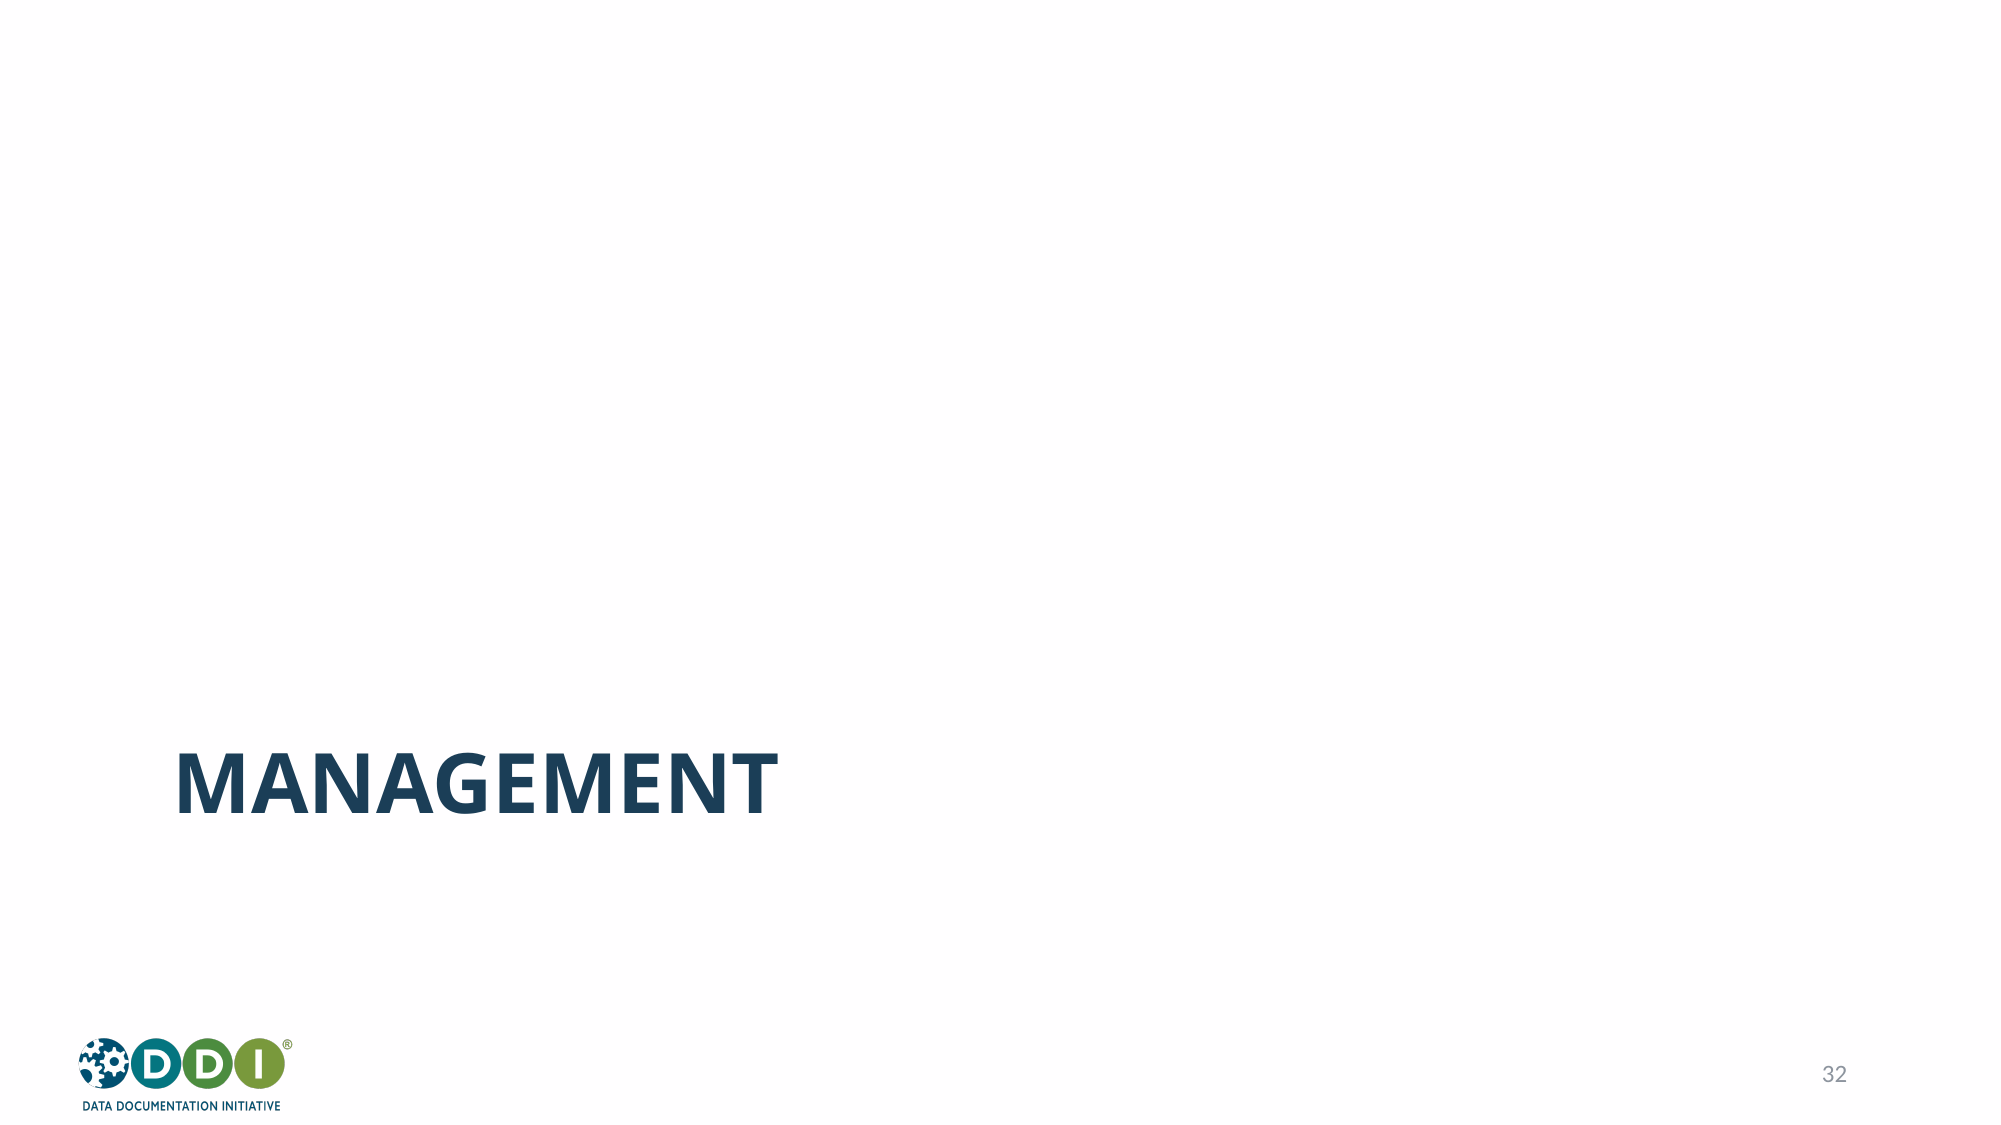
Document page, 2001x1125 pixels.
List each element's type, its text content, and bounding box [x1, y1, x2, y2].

slide_number 32 [1412, 1042, 1863, 1103]
picture [65, 1032, 305, 1115]
title Management [157, 722, 1858, 947]
